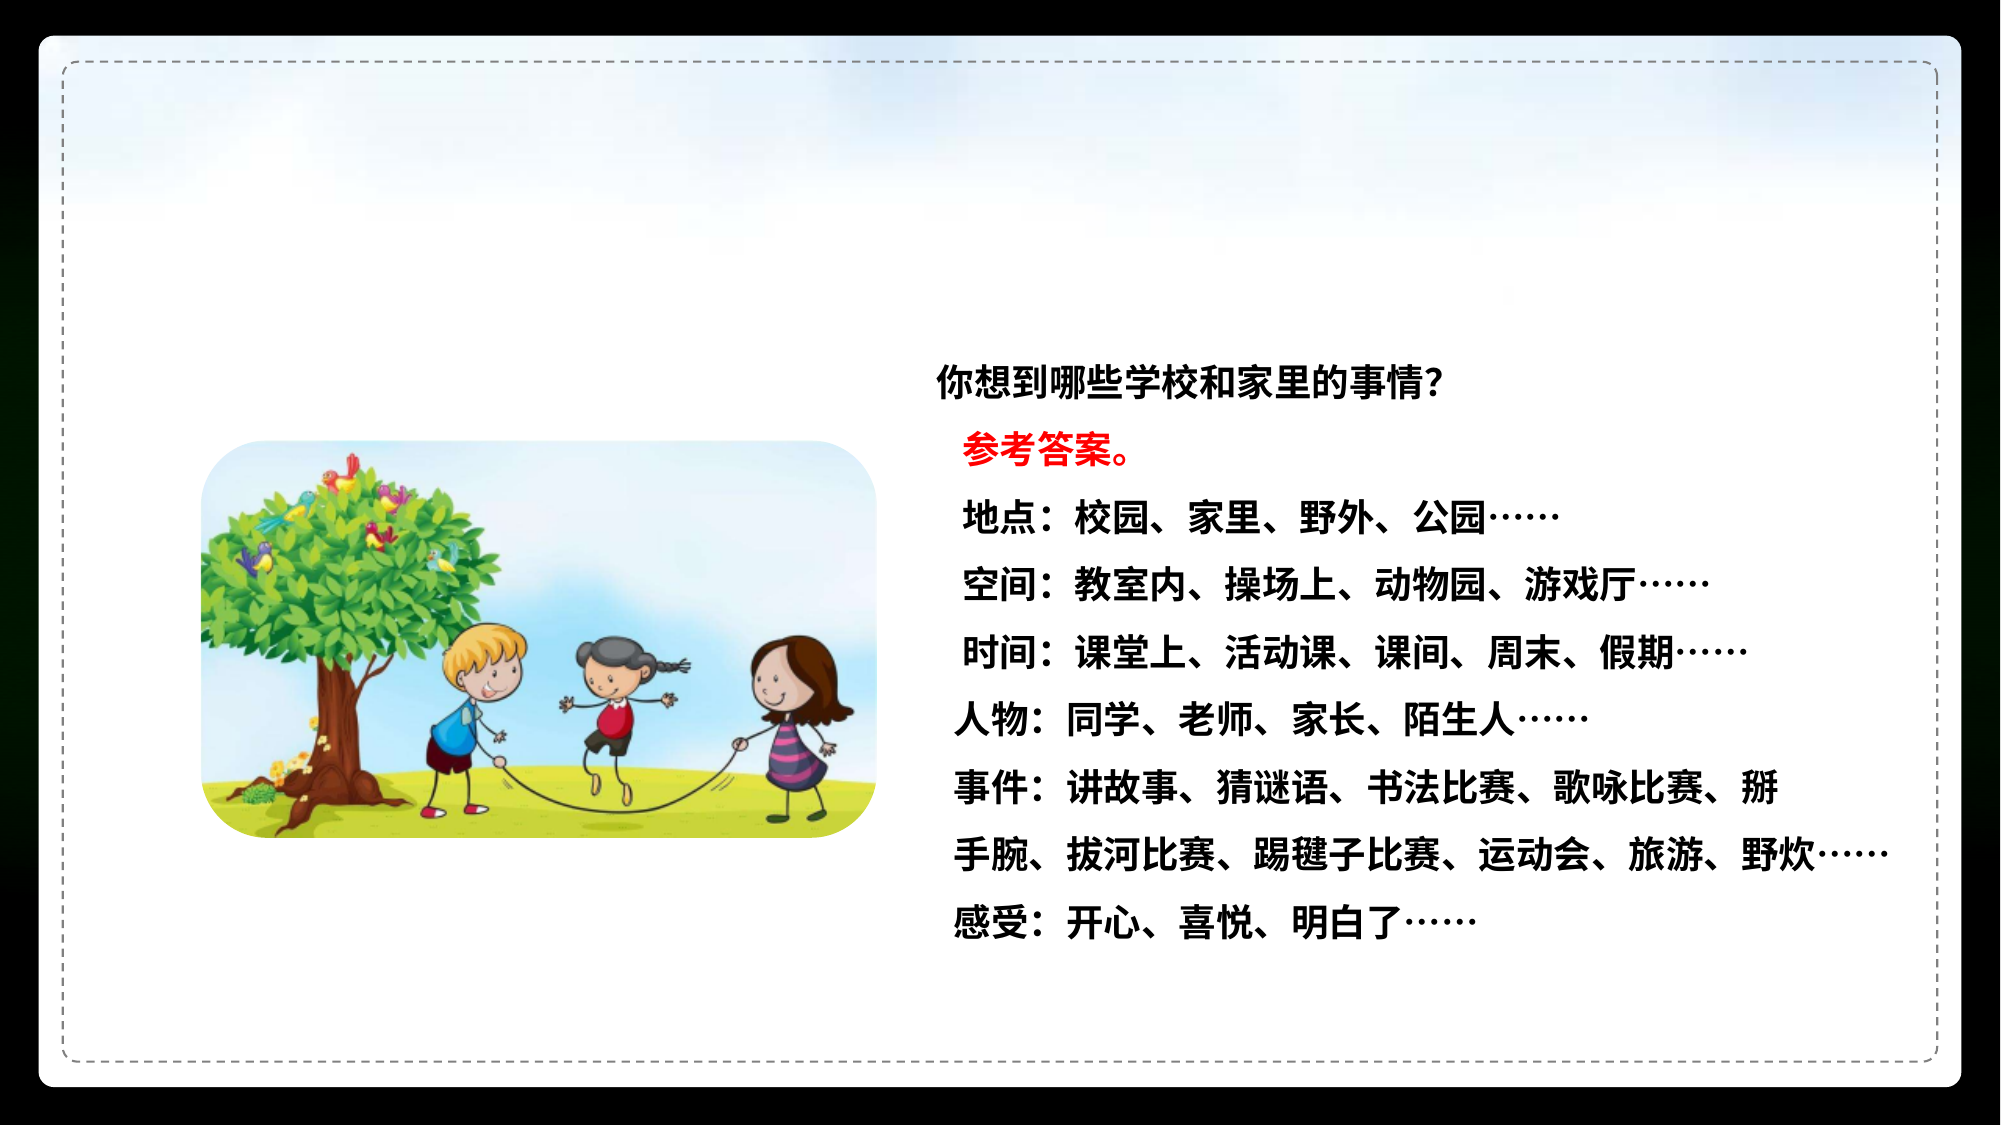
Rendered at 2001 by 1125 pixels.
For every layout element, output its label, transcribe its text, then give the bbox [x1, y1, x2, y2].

text_box 你想到哪些学校和家里的事情？ 参考答案。 地点：校园、家里、野外、公园…… 空间：教室内、操场上、动物园、游戏厅…… 时间：课堂上、活动课、课间、周末、假期…… 人物：同学、老师、家长、陌生人…… 事件：讲故事、猜谜语、书法比赛、歌咏比赛、掰 手腕、拔河比赛、踢毽子比赛、运动会、旅游、野炊…… 感受：开心、喜悦、明白了…… [835, 328, 2000, 952]
picture [0, 0, 2001, 1125]
